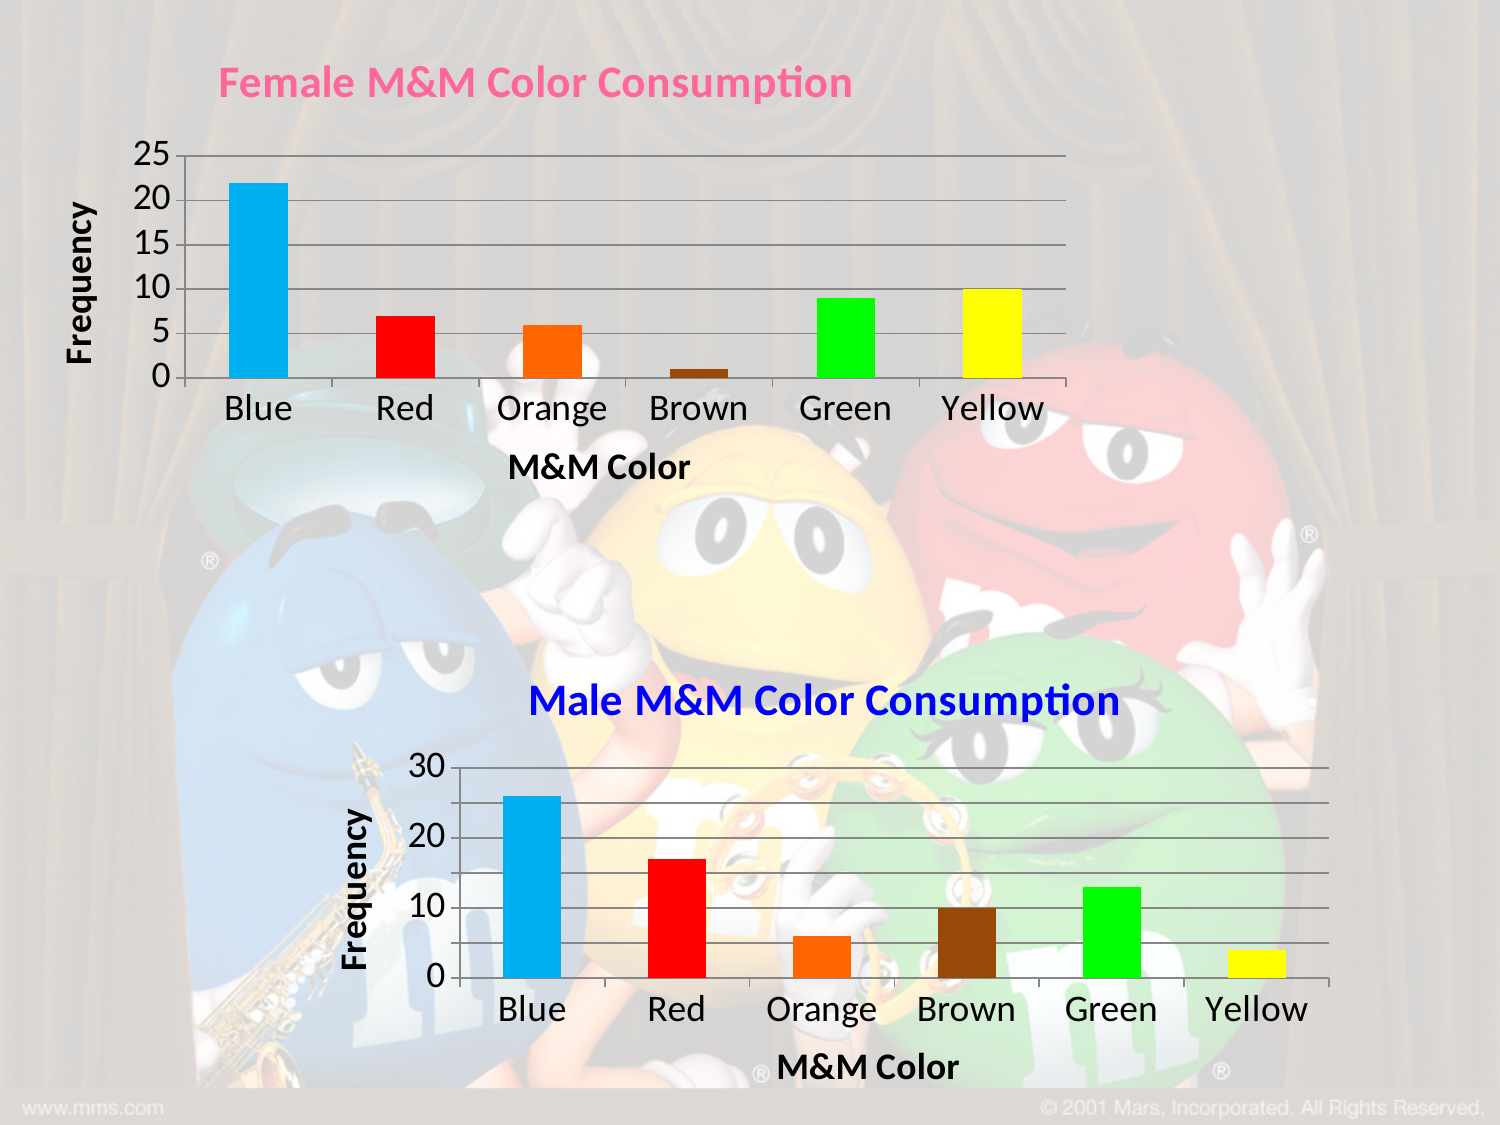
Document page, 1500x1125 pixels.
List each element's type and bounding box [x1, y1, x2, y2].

chart [299, 649, 1351, 1125]
chart [24, 37, 1088, 526]
